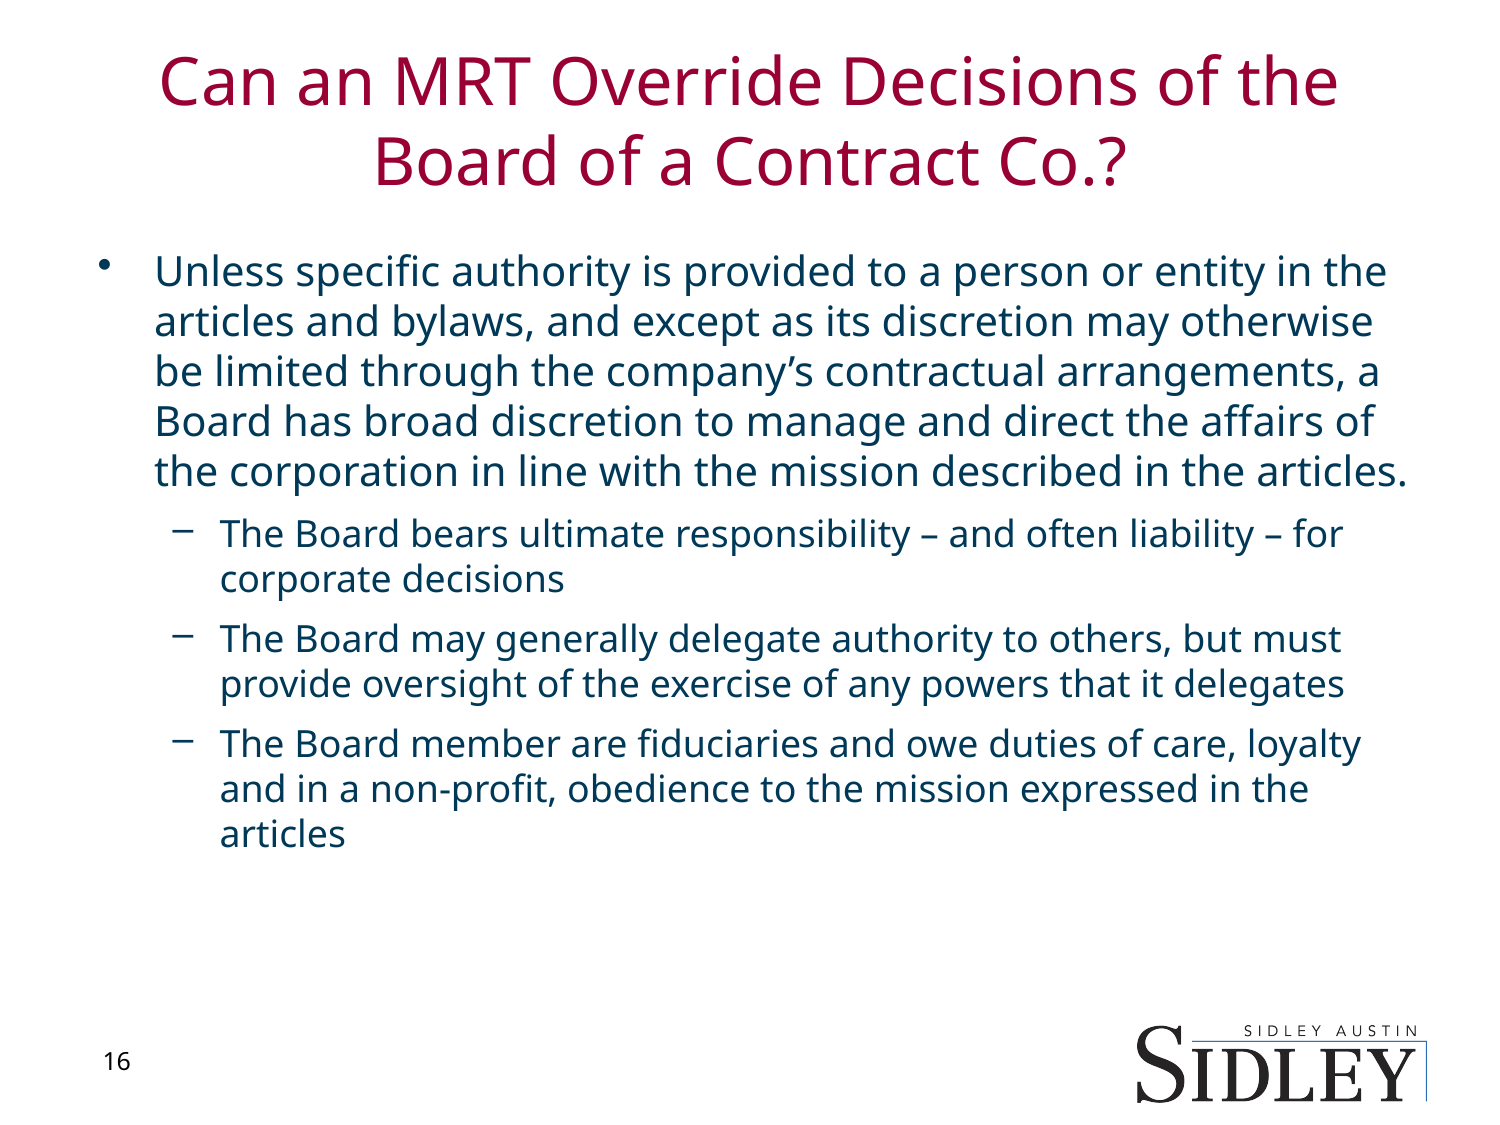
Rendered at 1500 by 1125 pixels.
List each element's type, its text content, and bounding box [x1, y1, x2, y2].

list Unless specific authority is provided to a person or entity in the articles and bylaws, and except as its discretion may otherwise be limited through the company’s contractual arrangements, a Board has broad discretion to manage and direct the affairs of the corporation in line with the mission described in the articles. The Board bears ultimate responsibility – and often liability – for corporate decisions The Board may generally delegate authority to others, but must provide oversight of the exercise of any powers that it delegates The Board member are fiduciaries and owe duties of care, loyalty and in a non-profit, obedience to the mission expressed in the articles [82, 237, 1426, 988]
title Can an MRT Override Decisions of the Board of a Contract Co.? [82, 24, 1418, 213]
slide_number 16 [87, 1037, 401, 1098]
picture [1137, 1025, 1427, 1103]
